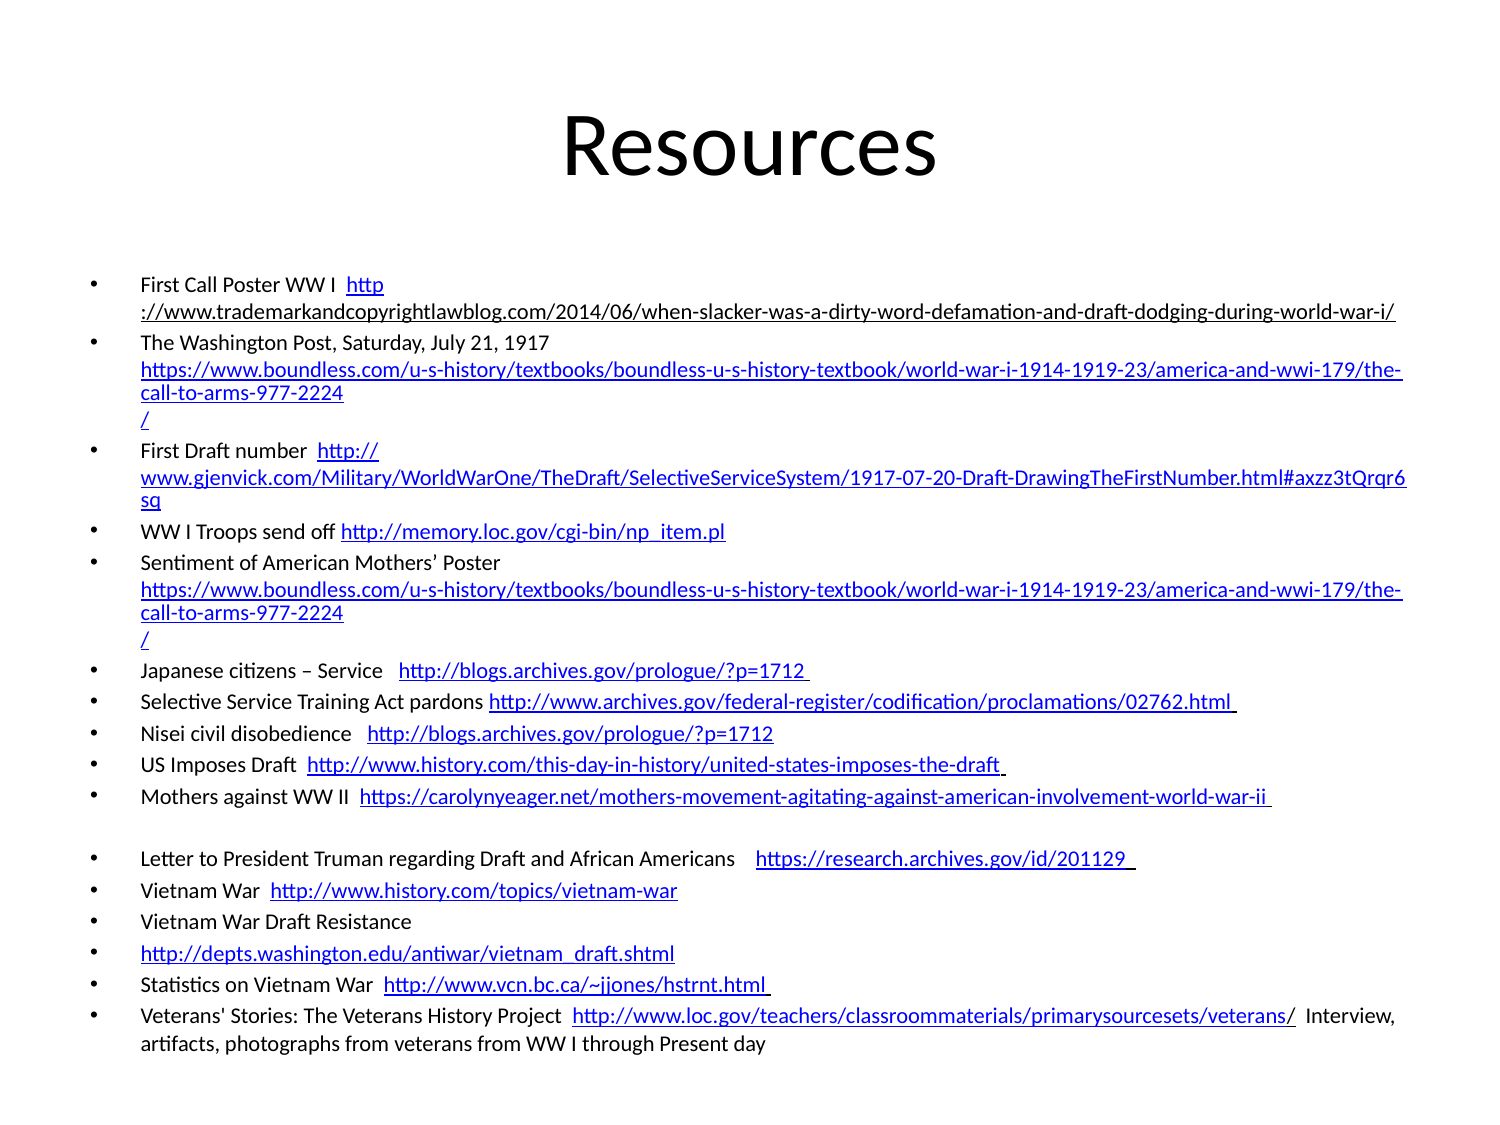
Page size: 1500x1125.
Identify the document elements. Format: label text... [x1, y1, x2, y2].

list First Call Poster WW I http://www.trademarkandcopyrightlawblog.com/2014/06/when-slacker-was-a-dirty-word-defamation-and-draft-dodging-during-world-war-i/ The Washington Post, Saturday, July 21, 1917 https://www.boundless.com/u-s-history/textbooks/boundless-u-s-history-textbook/world-war-i-1914-1919-23/america-and-wwi-179/the-call-to-arms-977-2224/ First Draft number http://www.gjenvick.com/Military/WorldWarOne/TheDraft/SelectiveServiceSystem/1917-07-20-Draft-DrawingTheFirstNumber.html#axzz3tQrqr6sq WW I Troops send off http://memory.loc.gov/cgi-bin/np_item.pl Sentiment of American Mothers’ Poster https://www.boundless.com/u-s-history/textbooks/boundless-u-s-history-textbook/world-war-i-1914-1919-23/america-and-wwi-179/the-call-to-arms-977-2224/ Japanese citizens – Service http://blogs.archives.gov/prologue/?p=1712 Selective Service Training Act pardons http://www.archives.gov/federal-register/codification/proclamations/02762.html Nisei civil disobedience http://blogs.archives.gov/prologue/?p=1712 US Imposes Draft http://www.history.com/this-day-in-history/united-states-imposes-the-draft Mothers against WW II https://carolynyeager.net/mothers-movement-agitating-against-american-involvement-world-war-ii Letter to President Truman regarding Draft and African Americans https://research.archives.gov/id/201129 Vietnam War http://www.history.com/topics/vietnam-war Vietnam War Draft Resistance http://depts.washington.edu/antiwar/vietnam_draft.shtml Statistics on Vietnam War http://www.vcn.bc.ca/~jjones/hstrnt.html Veterans' Stories: The Veterans History Project http://www.loc.gov/teachers/classroommaterials/primarysourcesets/veterans/ Interview, artifacts, photographs from veterans from WW I through Present day [75, 262, 1425, 1005]
title Resources [75, 45, 1425, 233]
